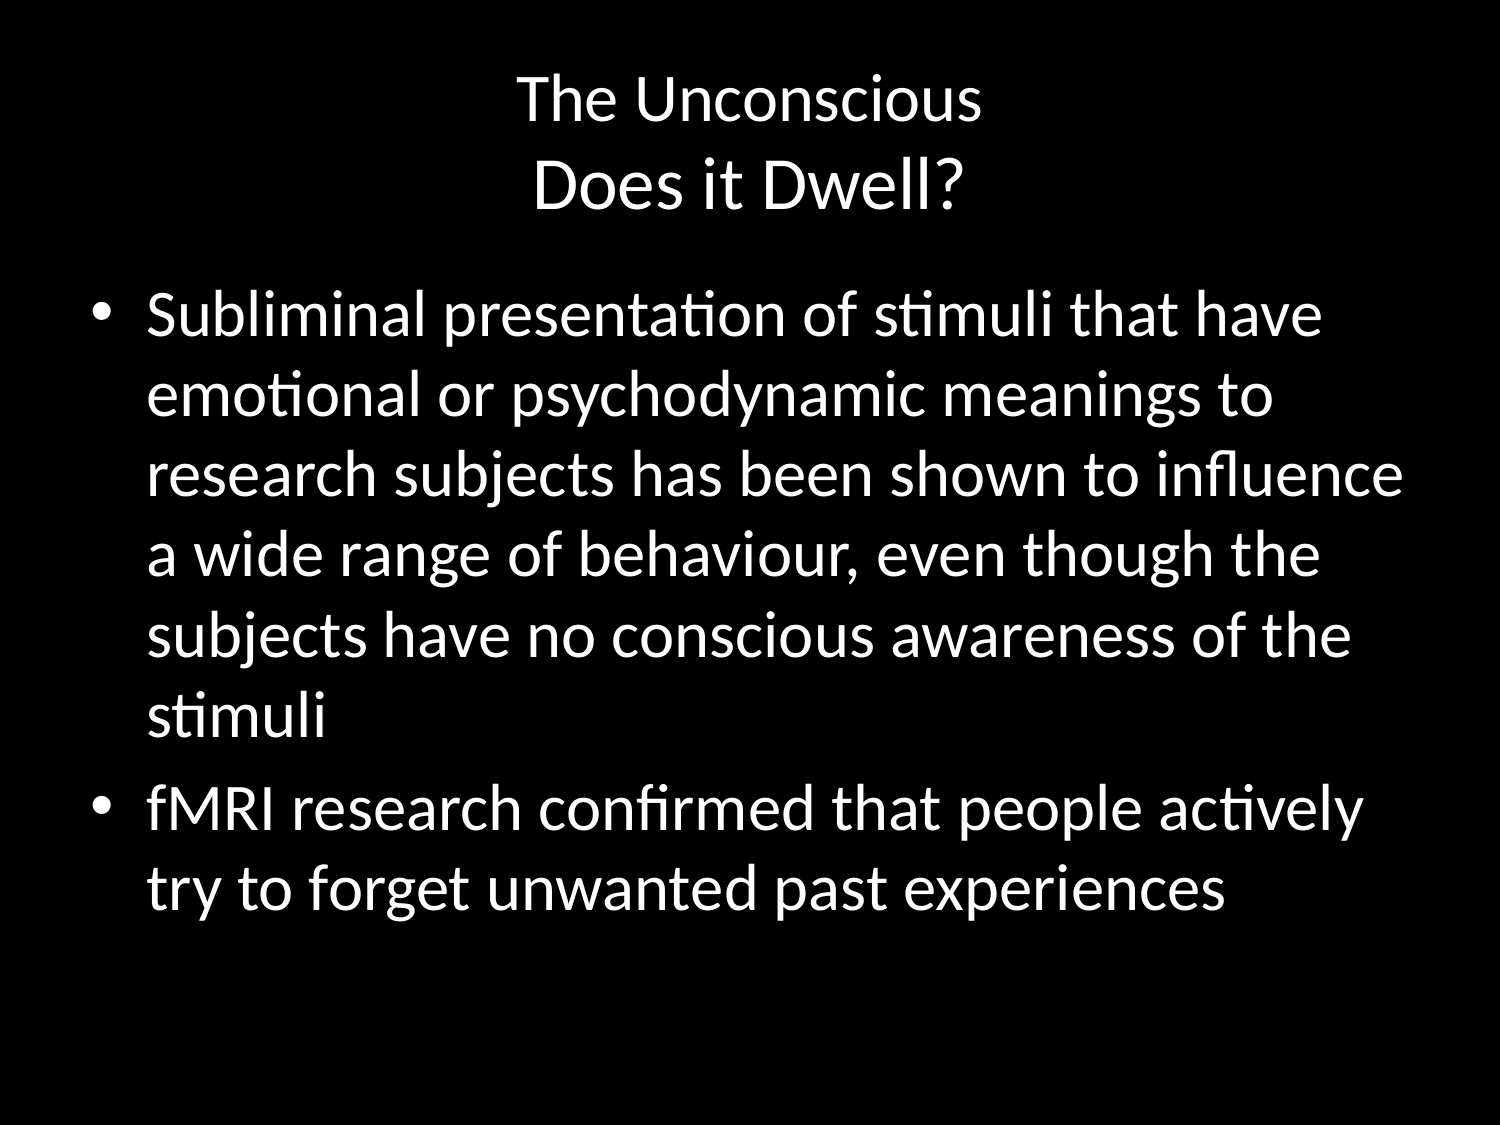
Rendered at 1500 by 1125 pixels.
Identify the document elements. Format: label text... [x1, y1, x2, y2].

list Subliminal presentation of stimuli that have emotional or psychodynamic meanings to research subjects has been shown to influence a wide range of behaviour, even though the subjects have no conscious awareness of the stimuli fMRI research confirmed that people actively try to forget unwanted past experiences [75, 262, 1425, 1005]
title The Unconscious Does it Dwell? [75, 45, 1425, 233]
